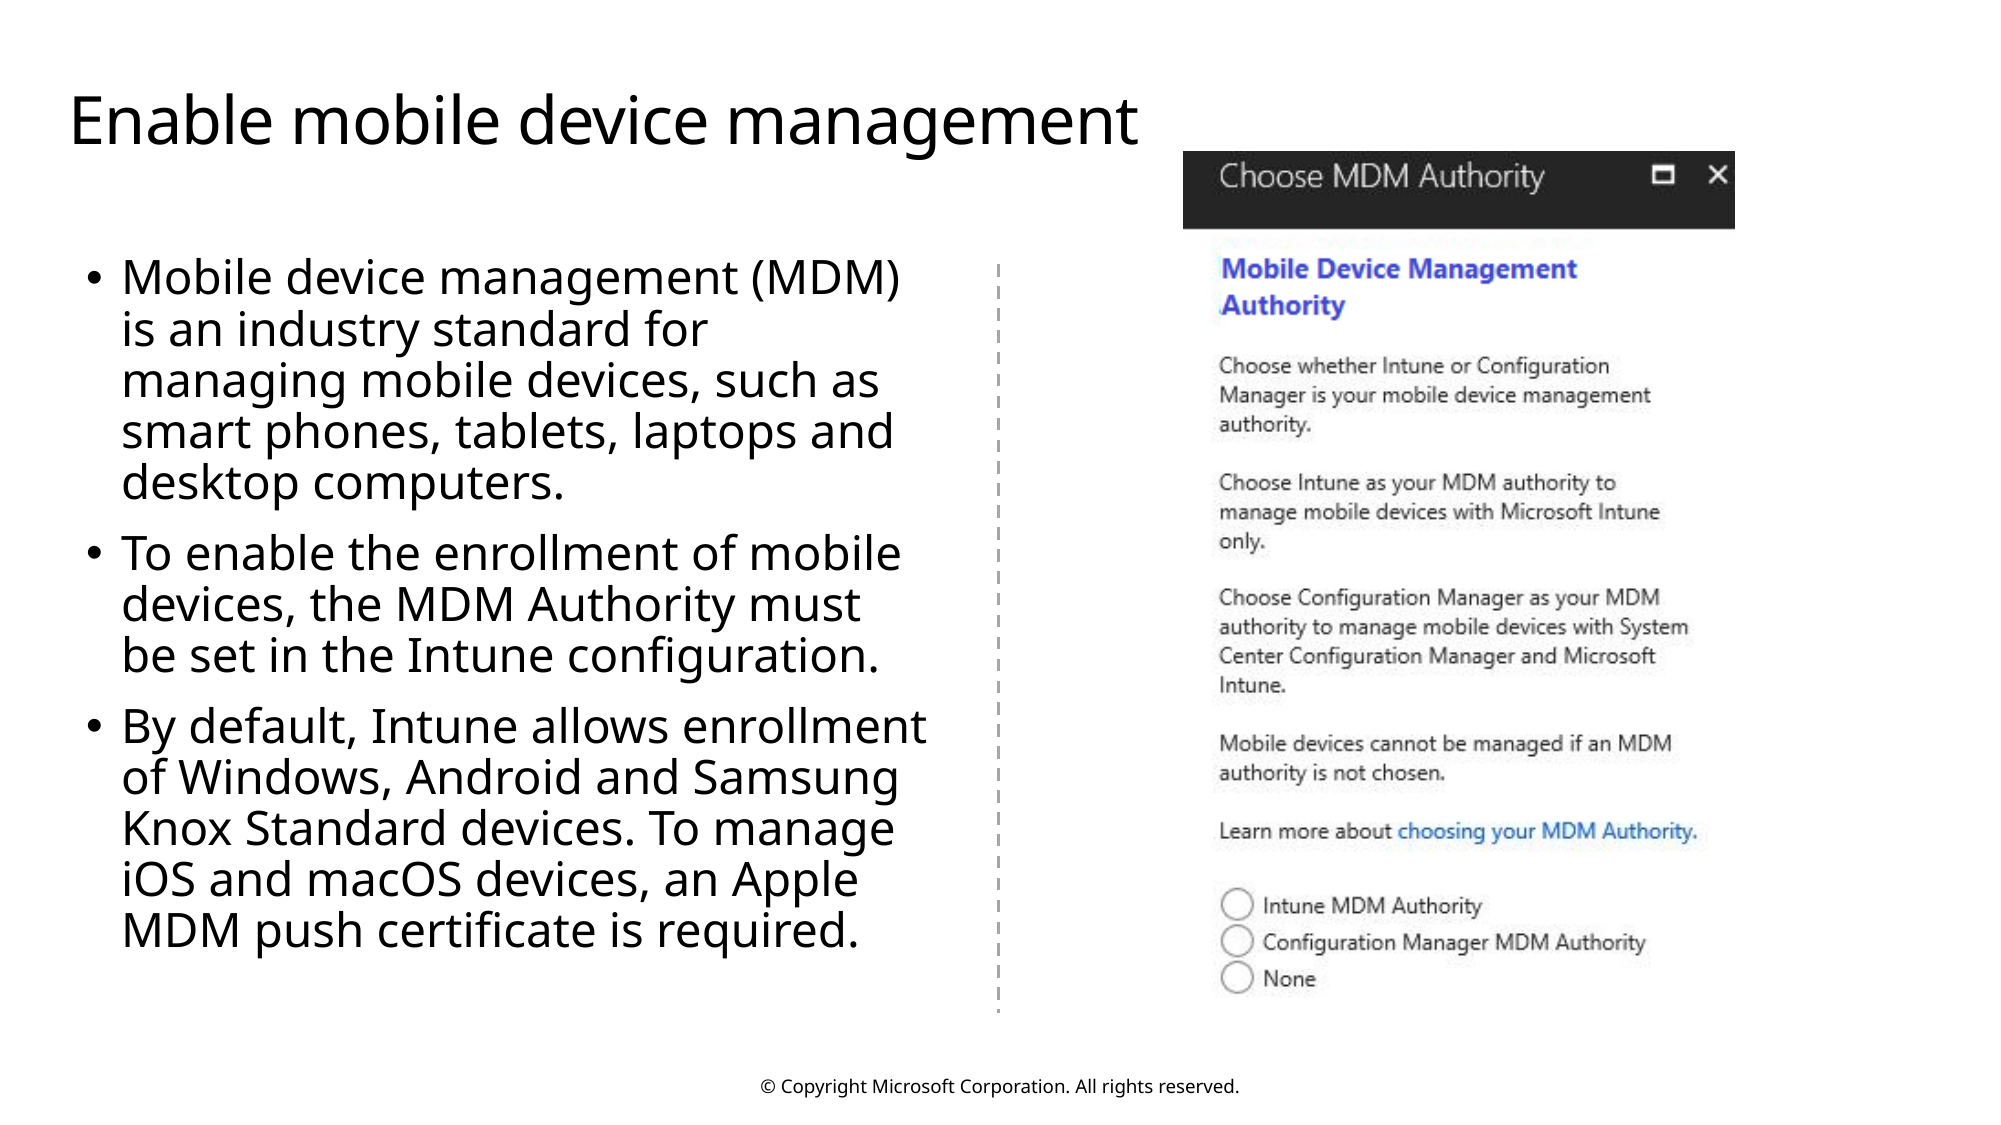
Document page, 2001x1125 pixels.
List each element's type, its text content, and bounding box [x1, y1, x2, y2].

picture [1183, 151, 1735, 1016]
title Enable mobile device management [68, 72, 1930, 184]
text_box Mobile device management (MDM) is an industry standard for managing mobile devices, such as smart phones, tablets, laptops and desktop computers. To enable the enrollment of mobile devices, the MDM Authority must be set in the Intune configuration. By default, Intune allows enrollment of Windows, Android and Samsung Knox Standard devices. To manage iOS and macOS devices, an Apple MDM push certificate is required. [68, 238, 954, 1016]
